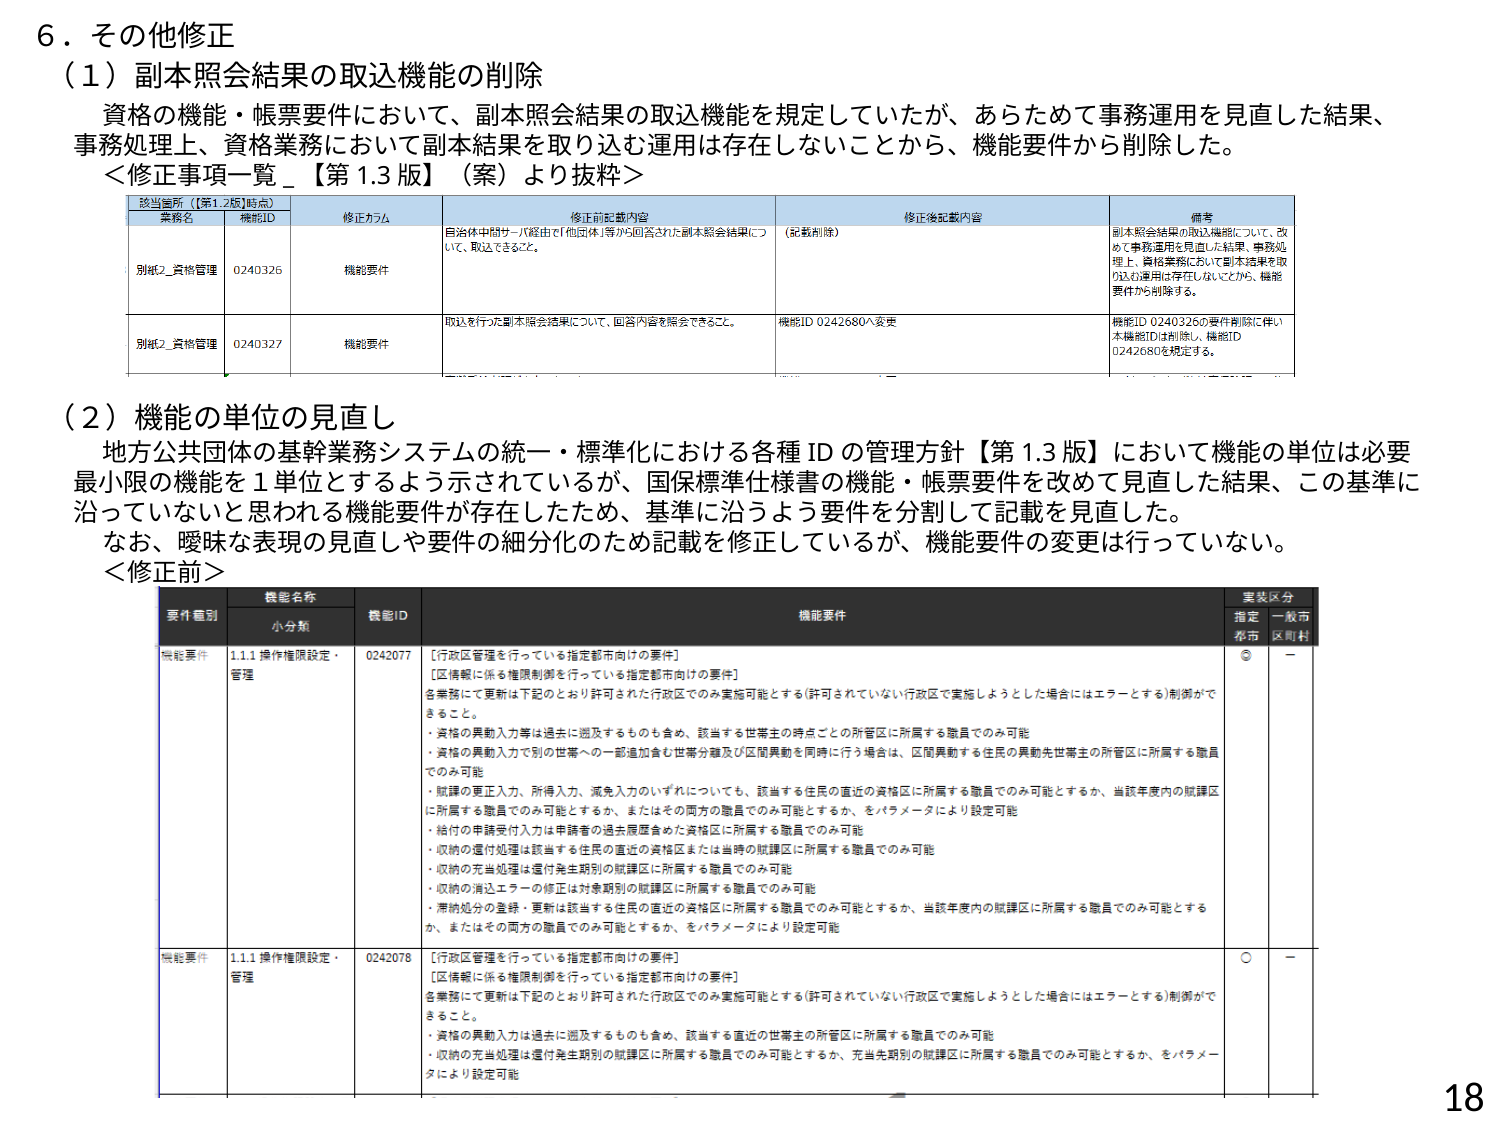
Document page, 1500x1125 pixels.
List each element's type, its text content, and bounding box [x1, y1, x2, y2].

text_box 資格の機能・帳票要件において、副本照会結果の取込機能を規定していたが、あらためて事務運用を見直した結果、事務処理上、資格業務において副本結果を取り込む運用は存在しないことから、機能要件から削除した。 ＜修正事項一覧_【第1.3版】（案）より抜粋＞ [14, 92, 1438, 197]
text_box （２）機能の単位の見直し [32, 392, 1456, 442]
text_box （１）副本照会結果の取込機能の削除 [32, 49, 1456, 100]
text_box ６．その他修正 [16, 2, 1440, 49]
picture [125, 194, 1298, 377]
slide_number 18 [1149, 1065, 1500, 1125]
text_box 地方公共団体の基幹業務システムの統一・標準化における各種IDの管理方針【第1.3版】において機能の単位は必要最小限の機能を１単位とするよう示されているが、国保標準仕様書の機能・帳票要件を改めて見直した結果、この基準に沿っていないと思われる機能要件が存在したため、基準に沿うよう要件を分割して記載を見直した。 なお、曖昧な表現の見直しや要件の細分化のため記載を修正しているが、機能要件の変更は行っていない。 ＜修正前＞ [14, 429, 1438, 624]
picture [154, 586, 1319, 1098]
